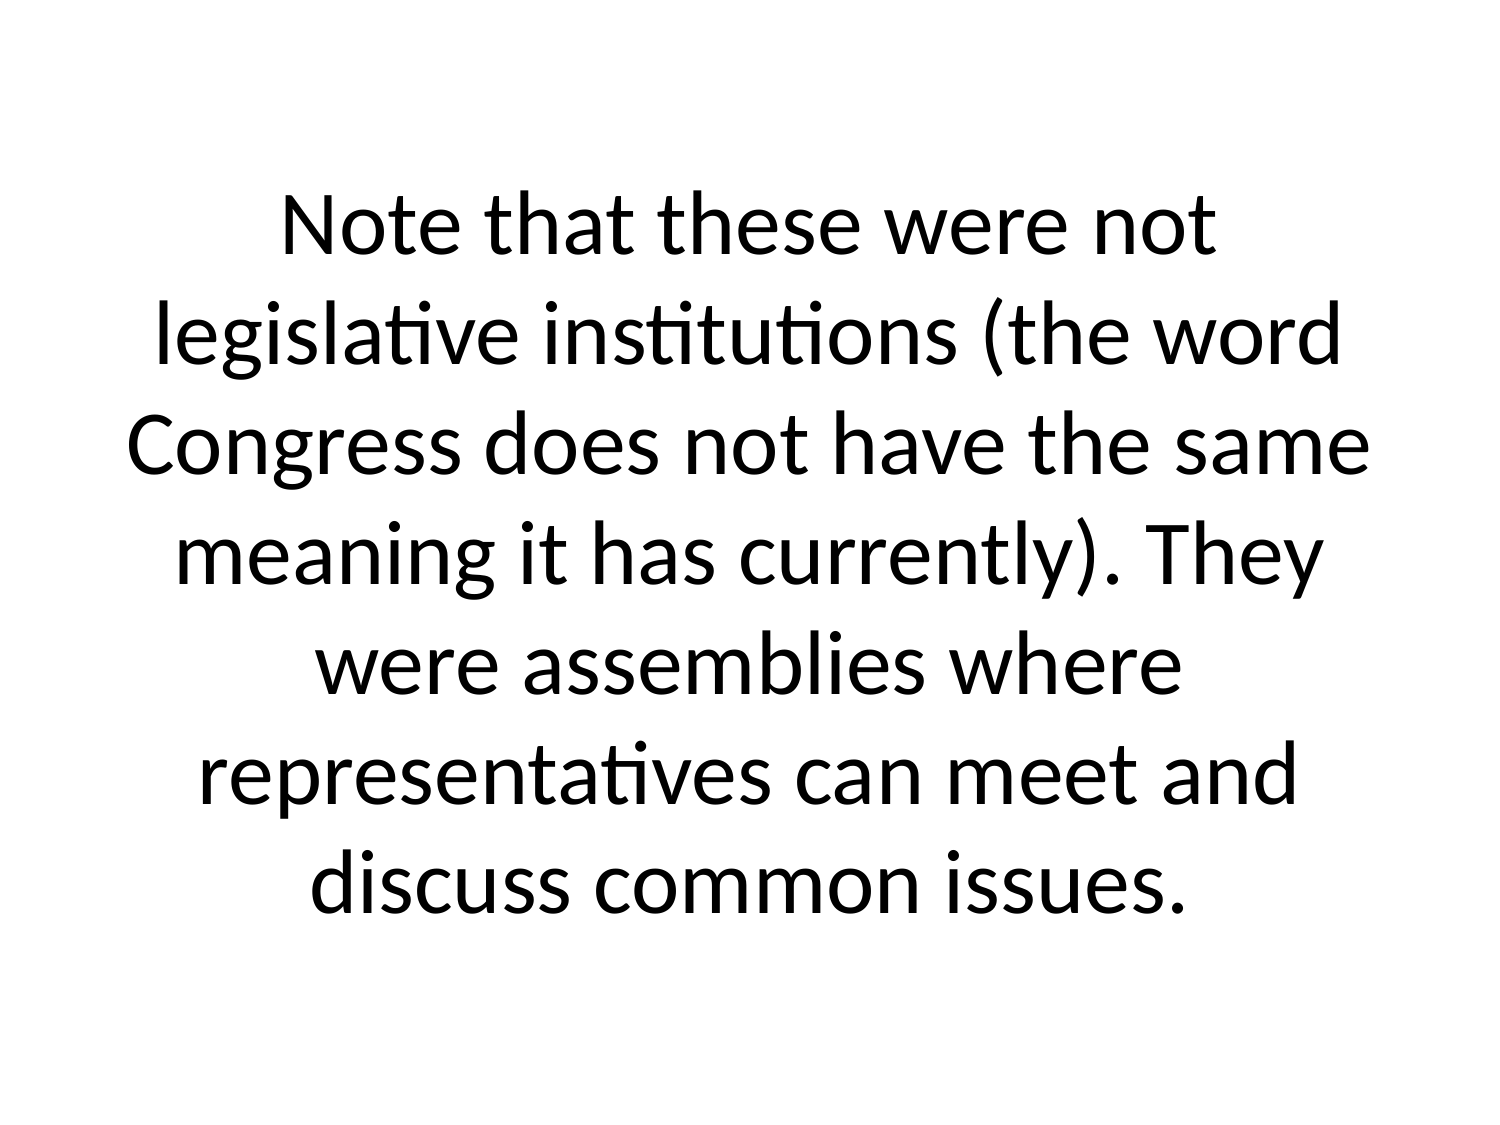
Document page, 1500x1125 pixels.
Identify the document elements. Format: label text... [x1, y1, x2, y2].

title Note that these were not legislative institutions (the word Congress does not have the same meaning it has currently). They were assemblies where representatives can meet and discuss common issues. [74, 44, 1426, 1051]
